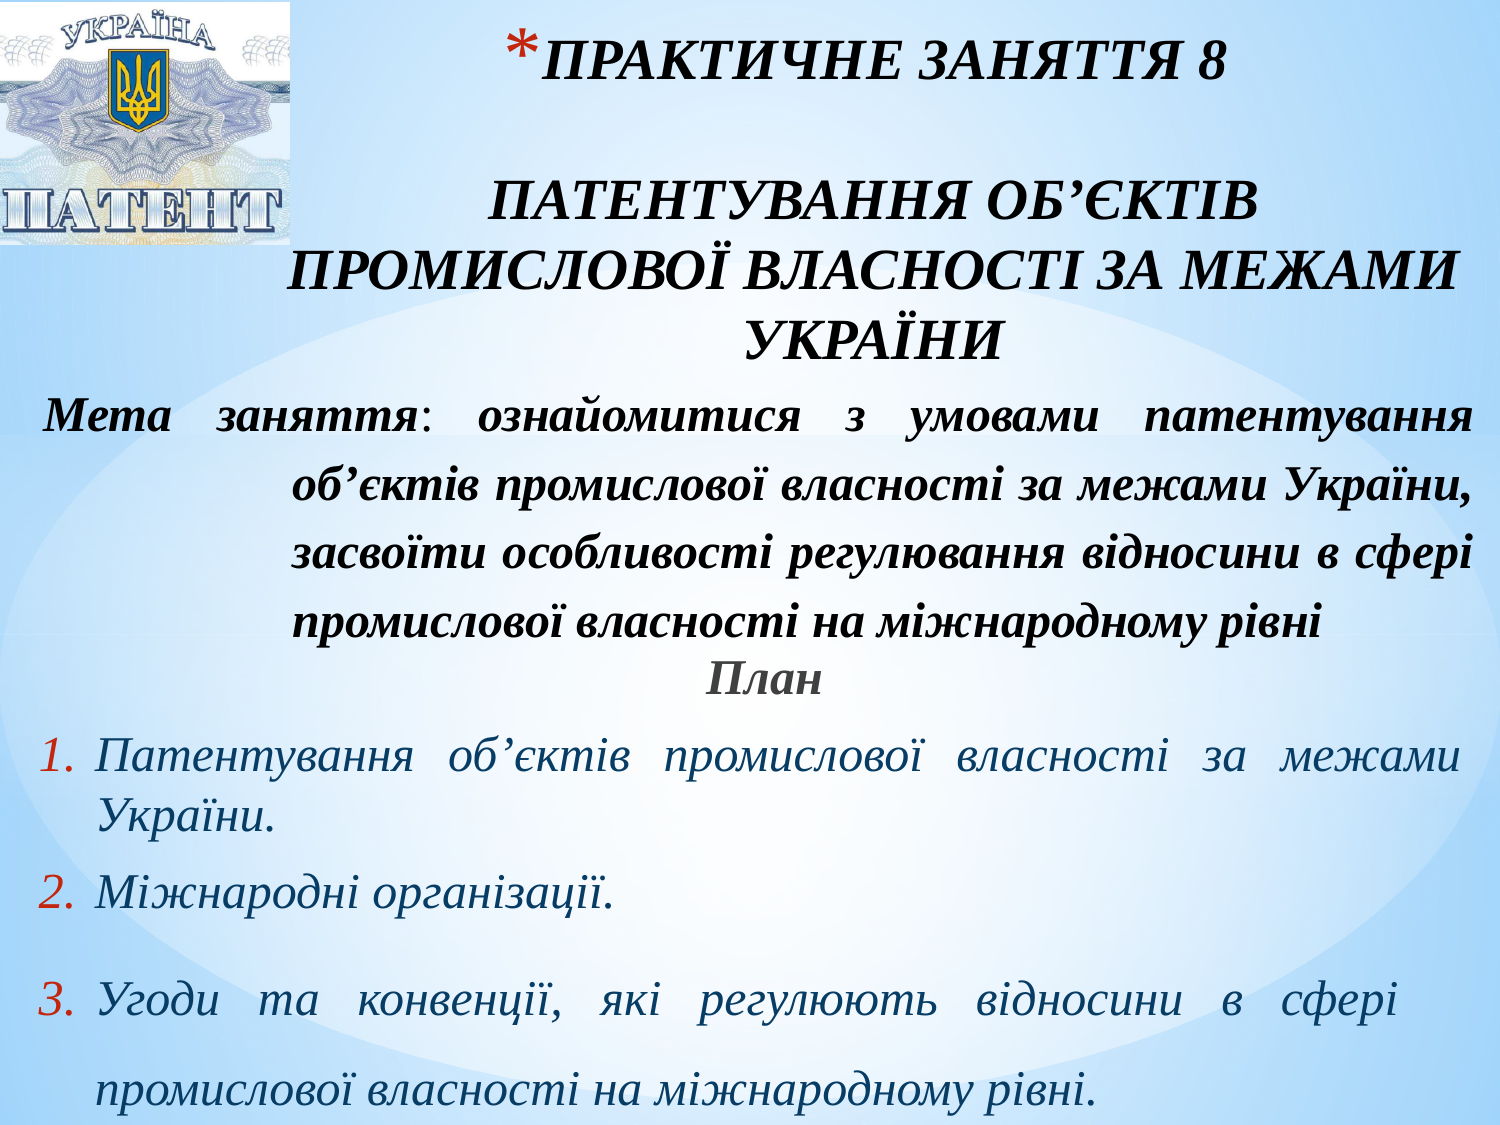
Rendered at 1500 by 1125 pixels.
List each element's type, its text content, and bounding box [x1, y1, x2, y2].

picture [0, 2, 290, 245]
title ПРАКТИЧНЕ ЗАНЯТТЯ 8 ПАТЕНТУВАННЯ ОБ’ЄКТІВ ПРОМИСЛОВОЇ ВЛАСНОСТІ ЗА МЕЖАМИ УКРАЇНИ [100, 13, 1500, 256]
text_box Мета заняття: ознайомитися з умовами патентування об’єктів промислової власності за межами України, засвоїти особливості регулювання відносини в сфері промислової власності на міжнародному рівні [0, 366, 1500, 655]
text_box План Патентування об’єктів промислової власності за межами України. Міжнародні організації. Угоди та конвенції, які регулюють відносини в сфері промислової власності на міжнародному рівні. [23, 655, 1477, 1112]
